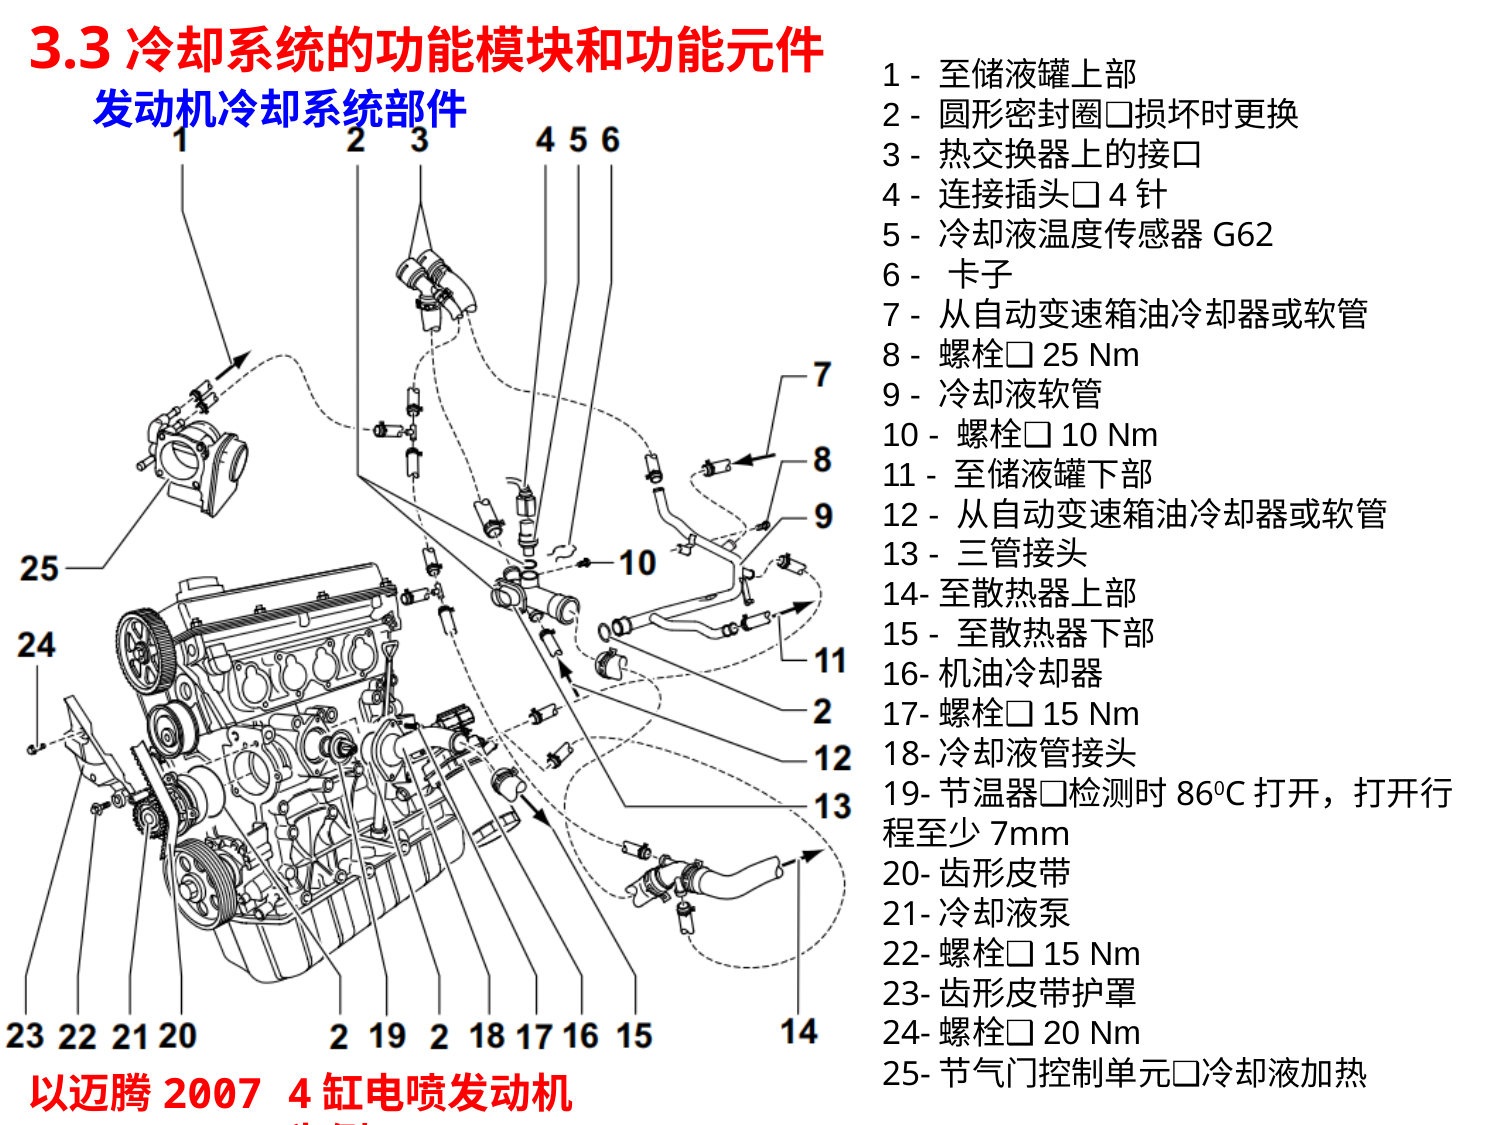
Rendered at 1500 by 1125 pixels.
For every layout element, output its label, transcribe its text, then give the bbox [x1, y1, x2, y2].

text_box 1 - 至储液罐上部 2 - 圆形密封圈❑损坏时更换 3 - 热交换器上的接口 4 - 连接插头❑4针 5 - 冷却液温度传感器G62 6 - 卡子 7 - 从自动变速箱油冷却器或软管 8 - 螺栓❑25 Nm 9 - 冷却液软管 10 - 螺栓❑10 Nm 11 - 至储液罐下部 12 - 从自动变速箱油冷却器或软管 13 - 三管接头 14-至散热器上部 15 - 至散热器下部 16-机油冷却器 17-螺栓❑15 Nm 18-冷却液管接头 19-节温器❑检测时860C打开，打开行程至少7mm 20-齿形皮带 21-冷却液泵 22-螺栓❑15 Nm 23-齿形皮带护罩 24-螺栓❑20 Nm 25-节气门控制单元❑冷却液加热 [867, 46, 1479, 1099]
title 3.3冷却系统的功能模块和功能元件 [13, 0, 1289, 113]
picture [0, 122, 854, 1062]
text_box 以迈腾2007 4缸电喷发动机(2.0L,BJZ)为例 [12, 1070, 842, 1125]
text_box 发动机冷却系统部件 [57, 75, 606, 121]
